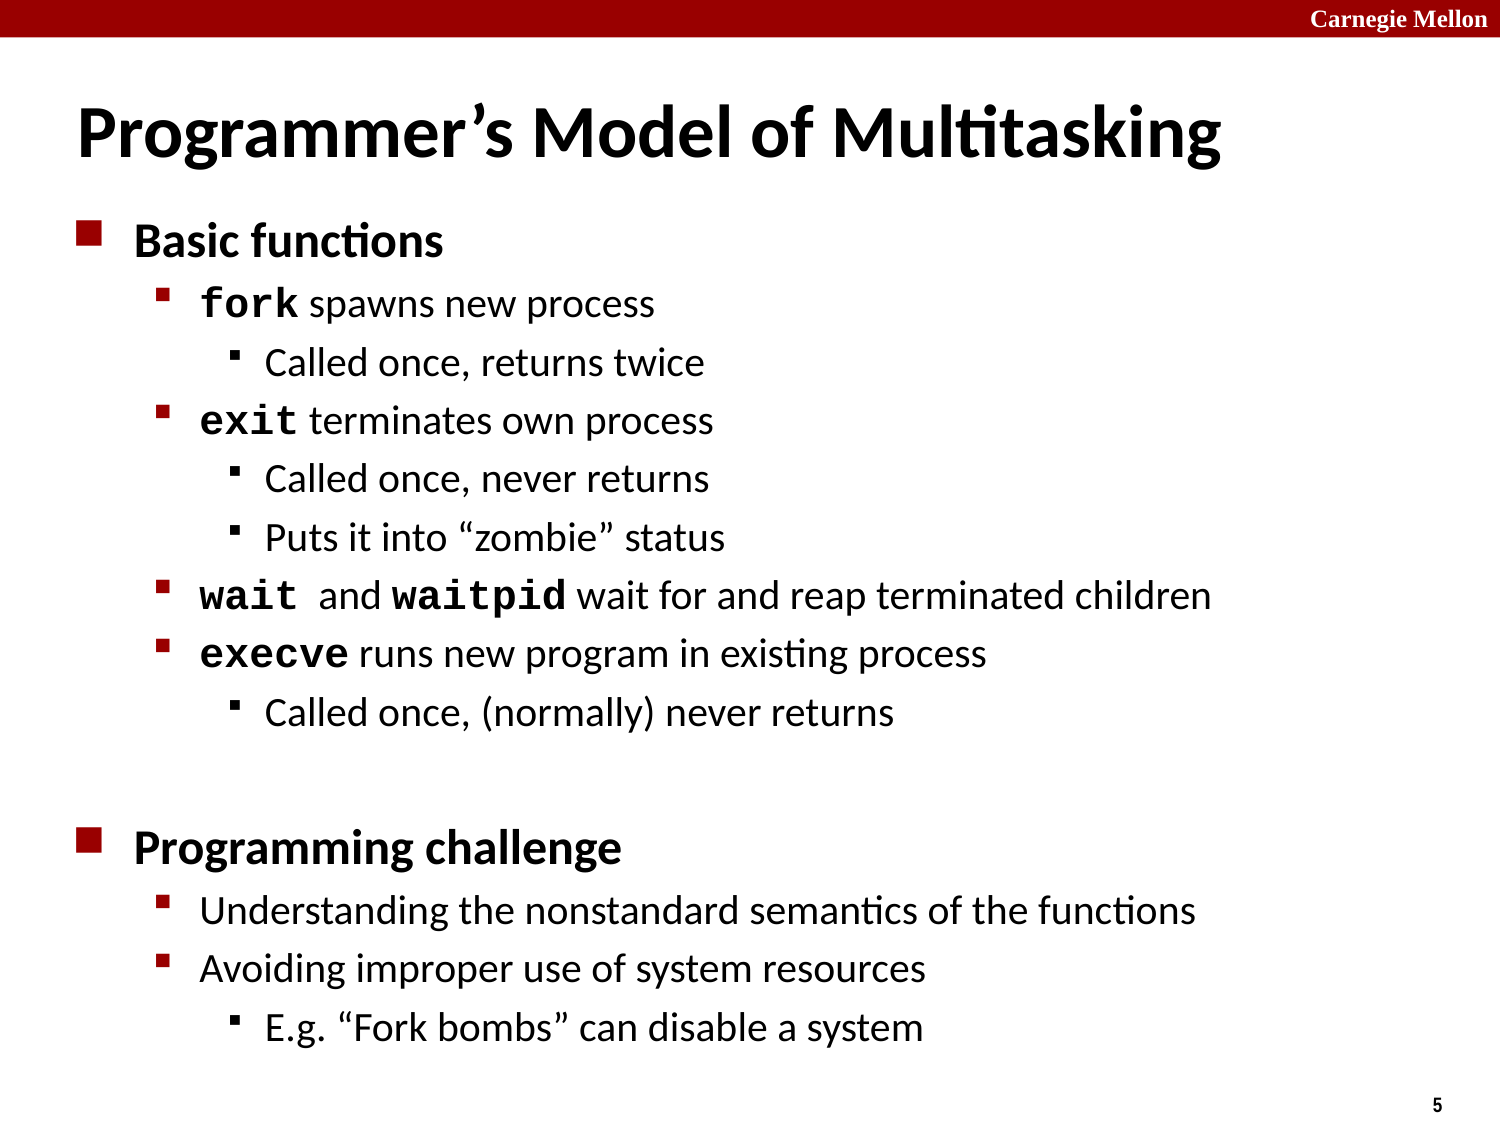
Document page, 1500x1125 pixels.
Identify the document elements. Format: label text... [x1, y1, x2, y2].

title Programmer’s Model of Multitasking [62, 80, 1492, 176]
list Basic functions fork spawns new process Called once, returns twice exit terminates own process Called once, never returns Puts it into “zombie” status wait and waitpid wait for and reap terminated children execve runs new program in existing process Called once, (normally) never returns Programming challenge Understanding the nonstandard semantics of the functions Avoiding improper use of system resources E.g. “Fork bombs” can disable a system [62, 199, 1478, 1101]
